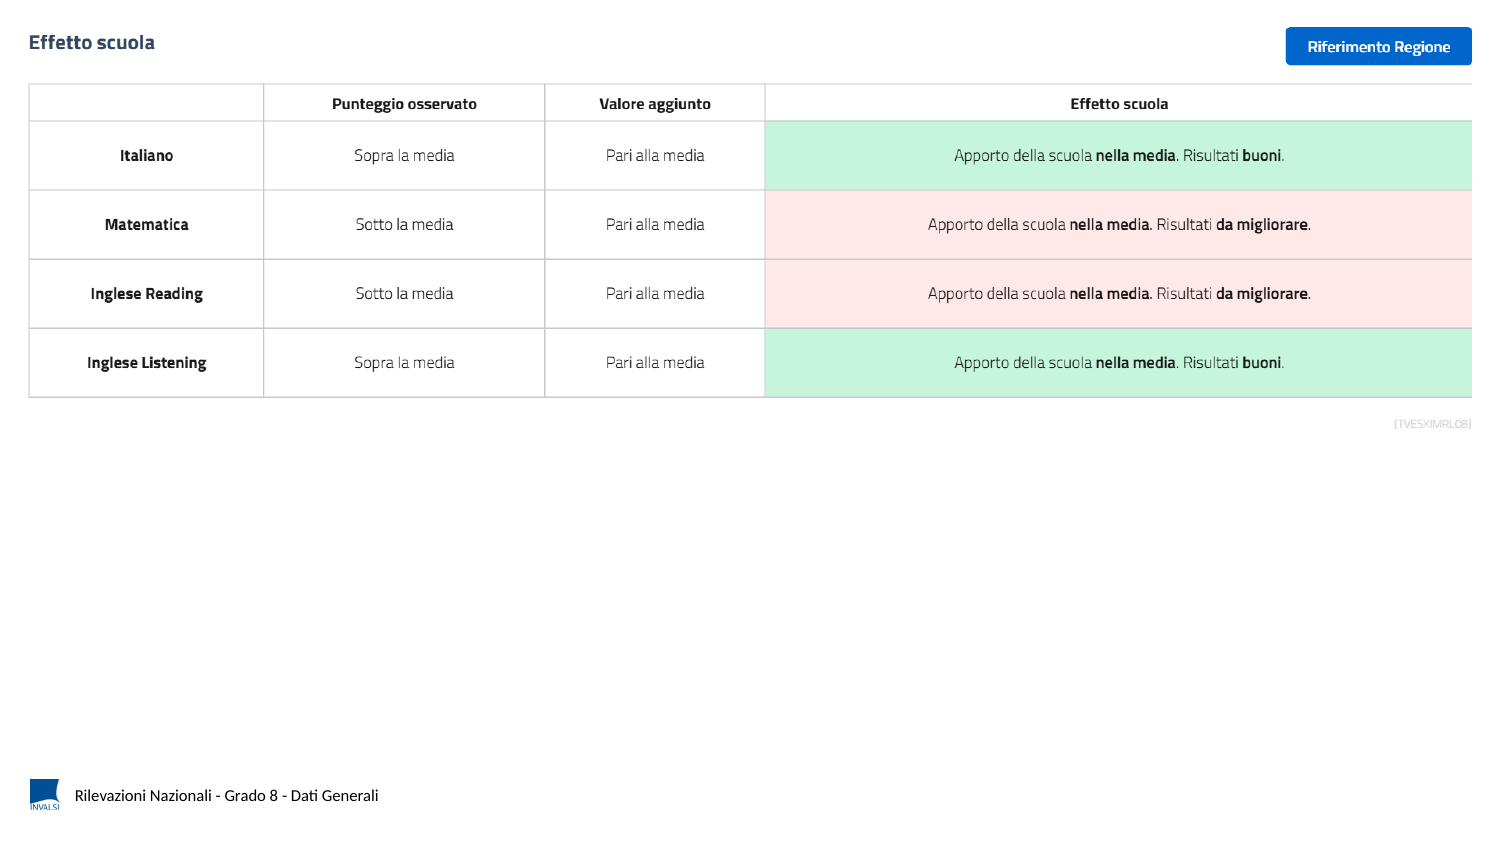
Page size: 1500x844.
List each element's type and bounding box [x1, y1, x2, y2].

picture [29, 779, 60, 810]
picture [0, 0, 1500, 515]
